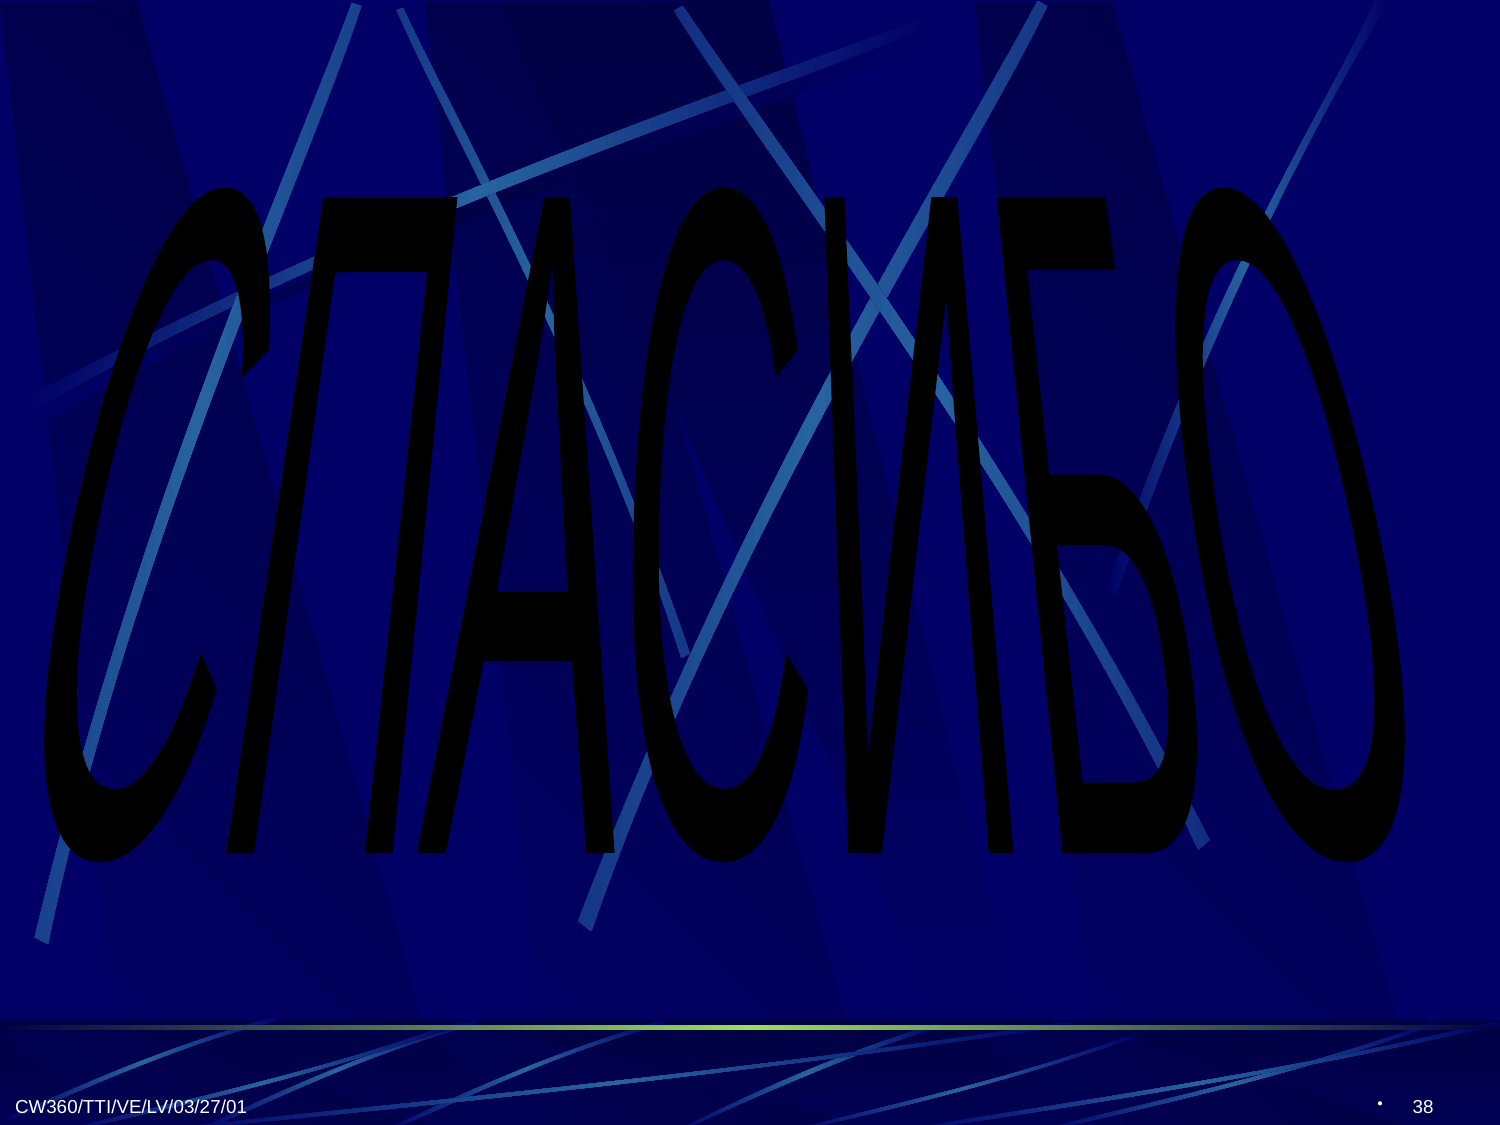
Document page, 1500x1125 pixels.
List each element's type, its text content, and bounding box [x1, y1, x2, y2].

footer CW360/TTI/VE/LV/03/27/01 [0, 1074, 401, 1125]
